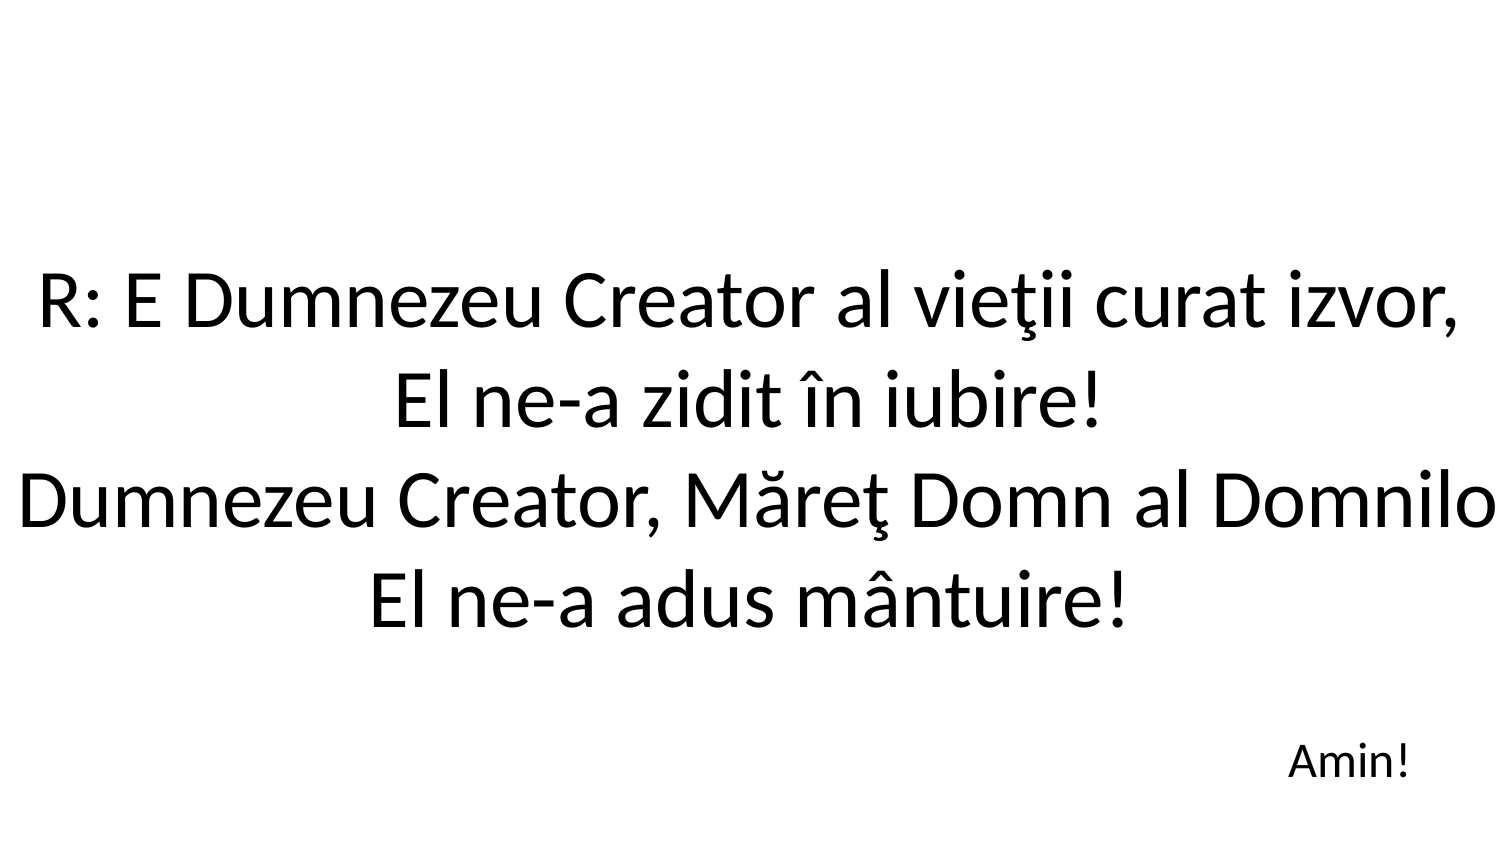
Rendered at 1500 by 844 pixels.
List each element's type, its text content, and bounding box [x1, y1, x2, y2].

text_box R: E Dumnezeu Creator al vieţii curat izvor, El ne-a zidit în iubire! E Dumnezeu Creator, Măreţ Domn al Domnilor, El ne-a adus mântuire! [0, 192, 1500, 652]
text_box Amin! [1273, 674, 1427, 795]
